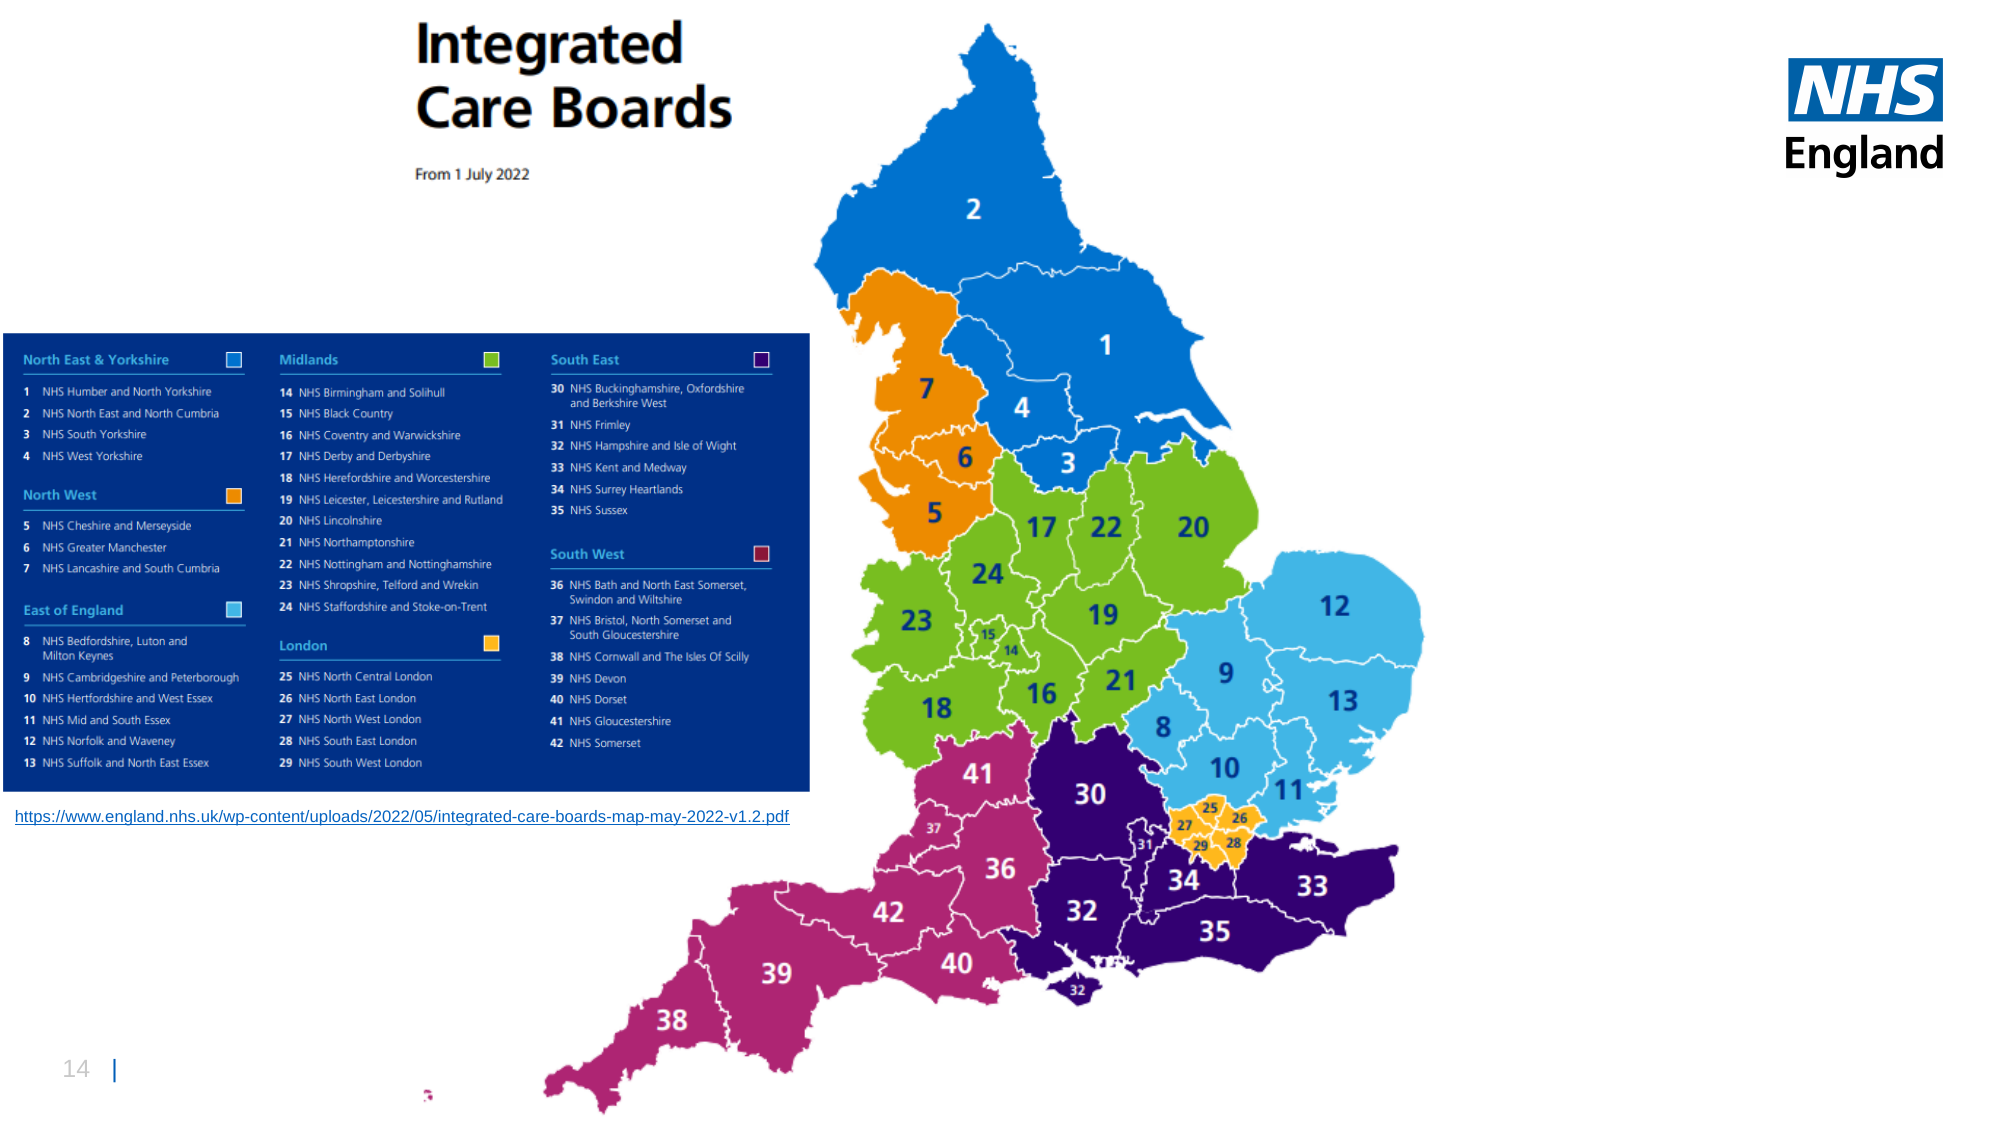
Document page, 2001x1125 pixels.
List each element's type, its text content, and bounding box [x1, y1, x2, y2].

text_box https://www.england.nhs.uk/wp-content/uploads/2022/05/integrated-care-boards-map-may-2022-v1.2.pdf [0, 799, 392, 834]
picture [0, 0, 1485, 1125]
picture [1786, 58, 1943, 178]
